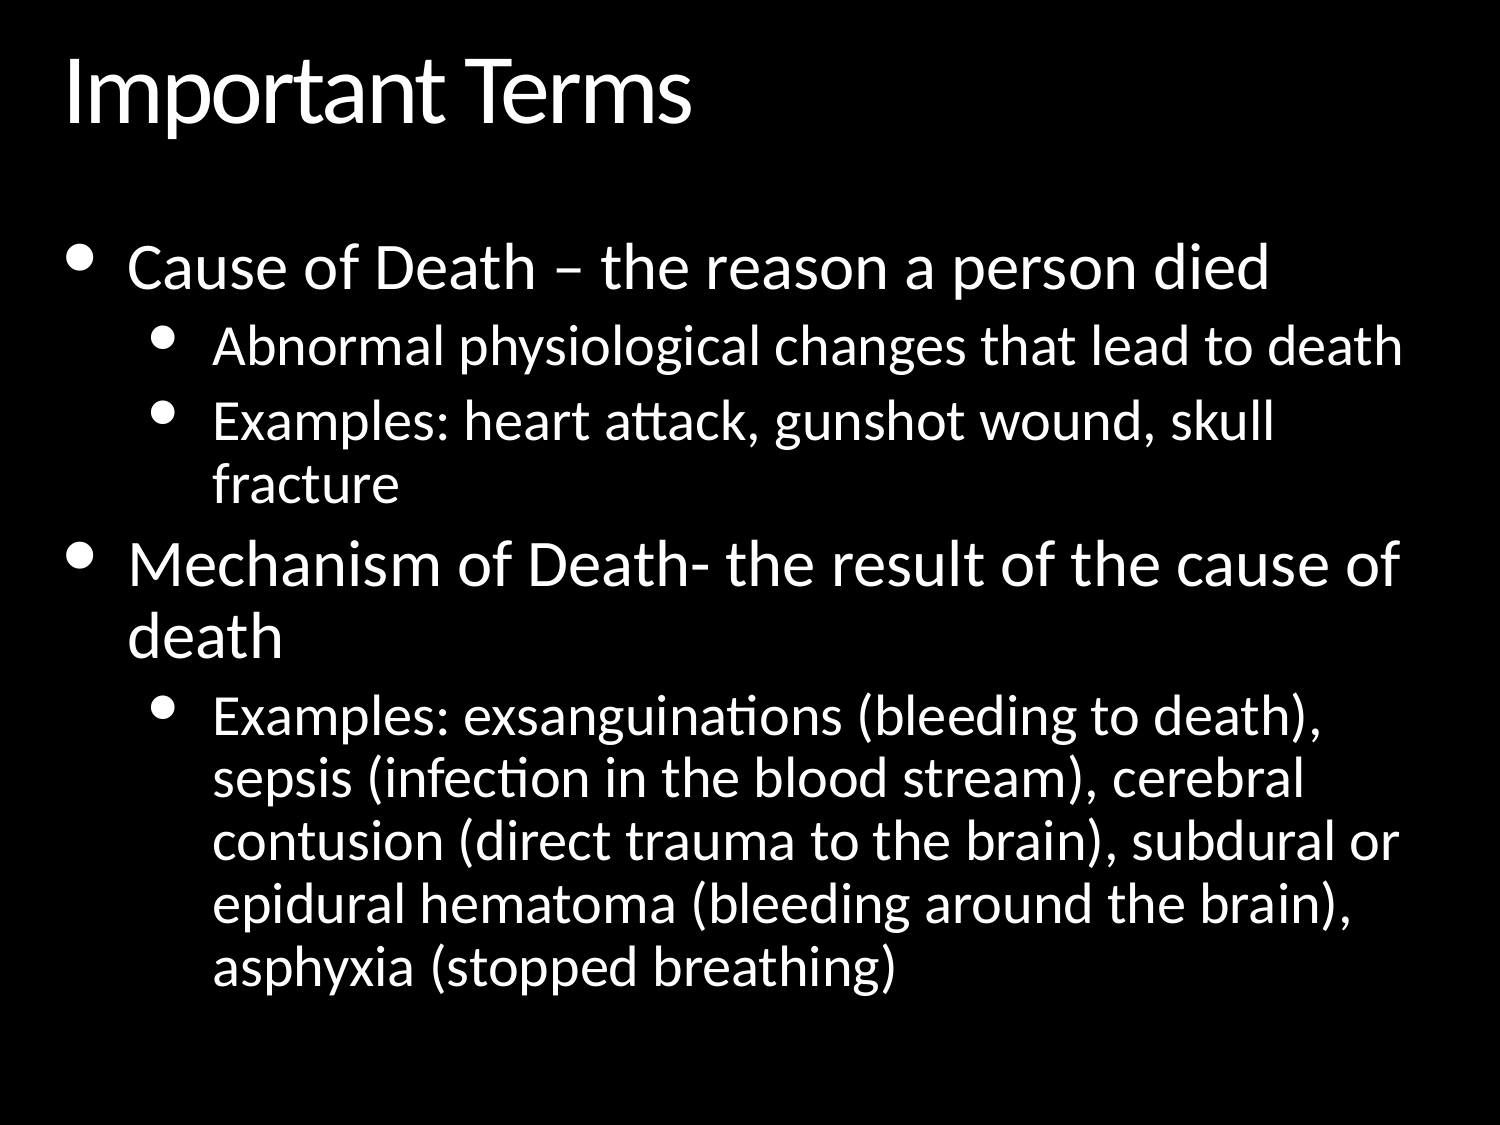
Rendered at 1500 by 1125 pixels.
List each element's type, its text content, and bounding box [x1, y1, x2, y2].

title Important Terms [62, 37, 1438, 147]
list Cause of Death – the reason a person died Abnormal physiological changes that lead to death Examples: heart attack, gunshot wound, skull fracture Mechanism of Death- the result of the cause of death Examples: exsanguinations (bleeding to death), sepsis (infection in the blood stream), cerebral contusion (direct trauma to the brain), subdural or epidural hematoma (bleeding around the brain), asphyxia (stopped breathing) [62, 231, 1438, 1029]
